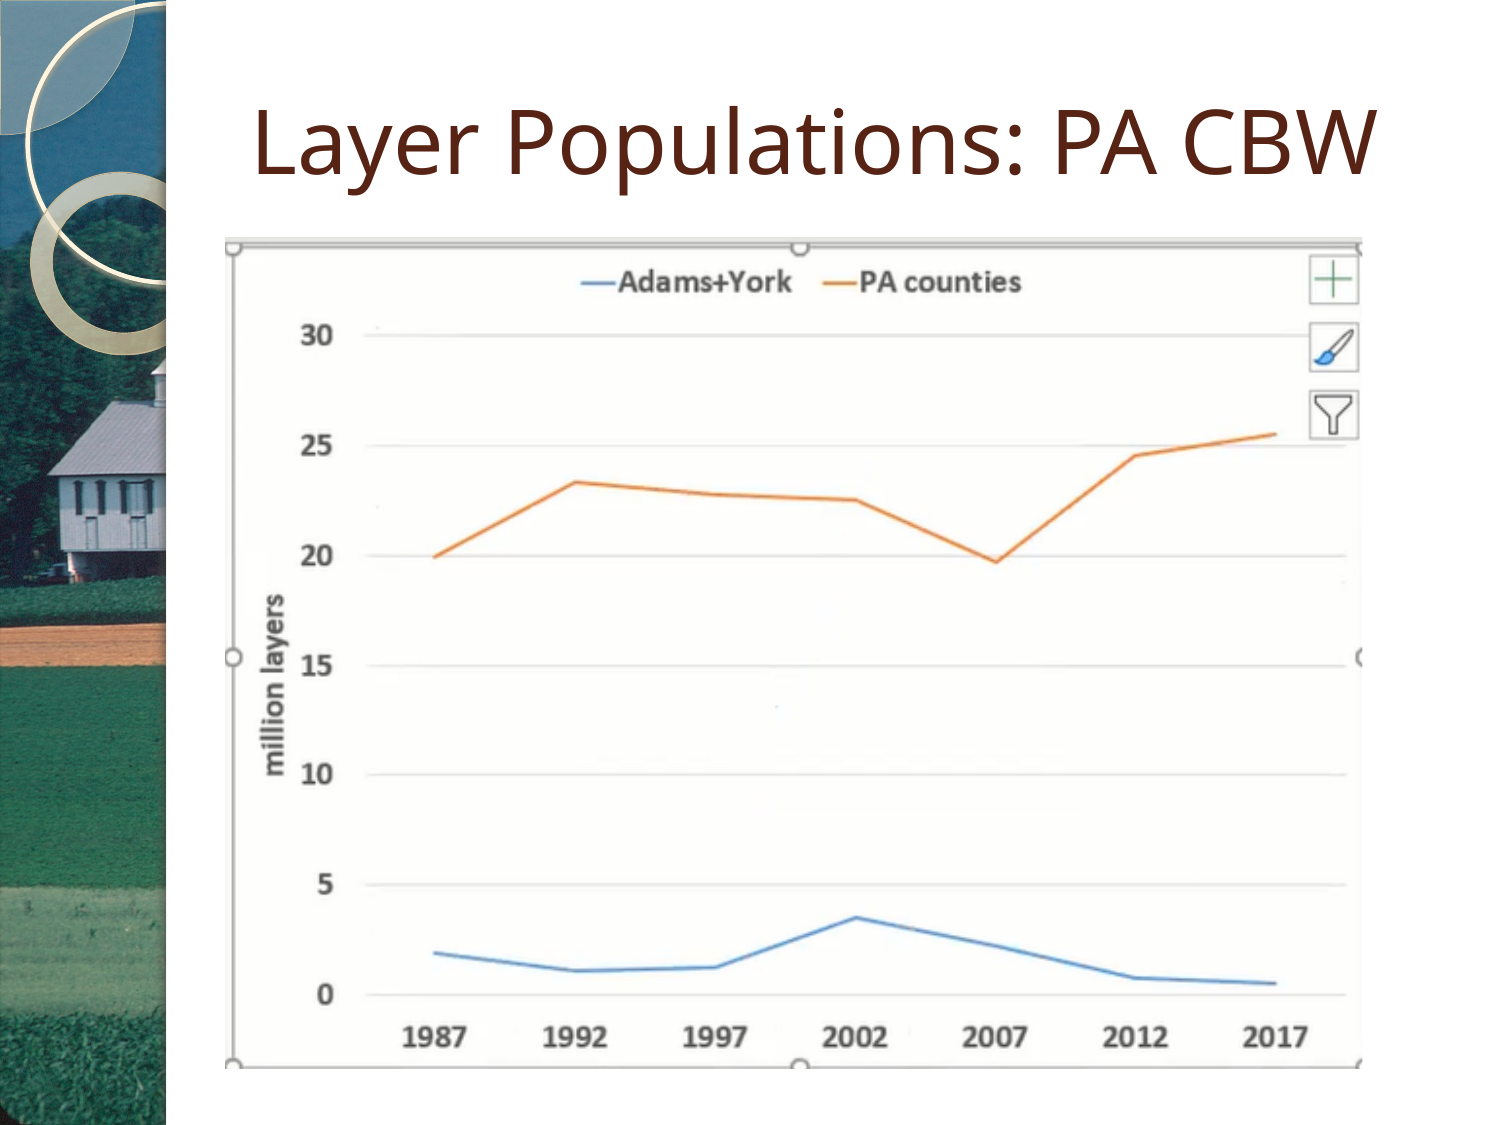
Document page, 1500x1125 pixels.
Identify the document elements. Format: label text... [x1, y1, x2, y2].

title Layer Populations: PA CBW [235, 45, 1466, 233]
picture [32, 13, 160, 207]
picture [53, 241, 160, 332]
picture [136, 0, 164, 4]
picture [0, 134, 166, 1125]
picture [224, 237, 1363, 1069]
picture [62, 195, 160, 280]
